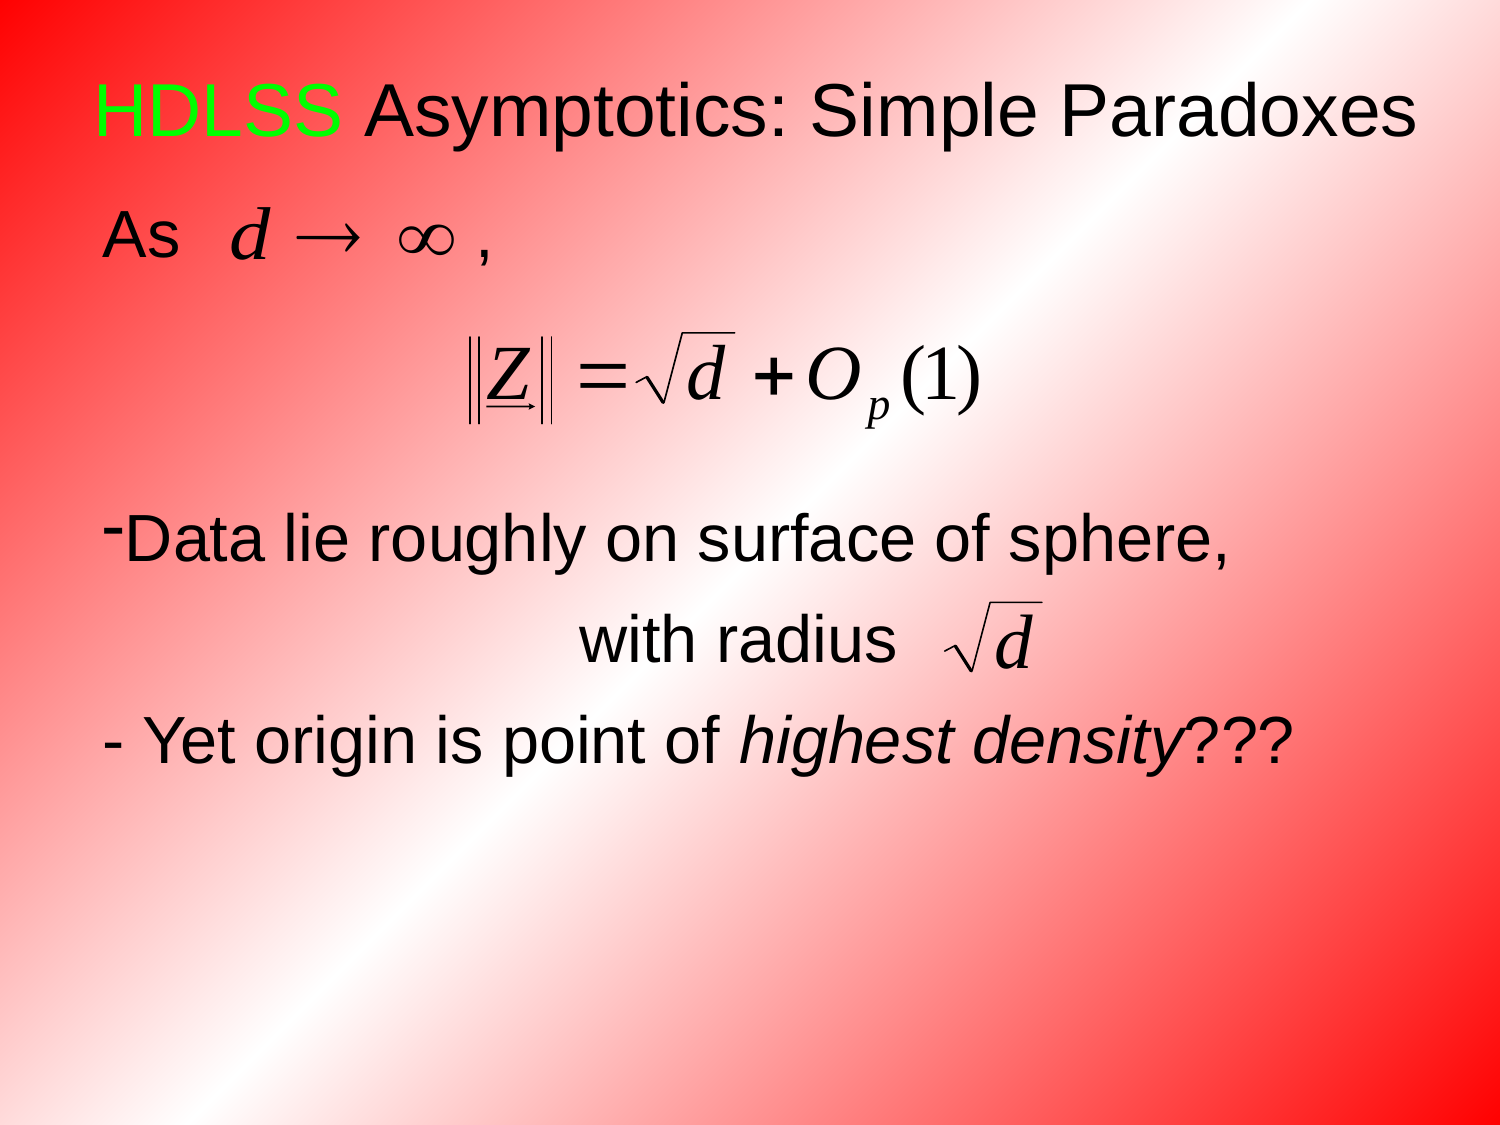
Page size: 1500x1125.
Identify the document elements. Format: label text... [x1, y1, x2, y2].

title HDLSS Asymptotics: Simple Paradoxes [50, 24, 1463, 188]
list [224, 199, 463, 269]
list As , Data lie roughly on surface of sphere, with radius - Yet origin is point of highest density??? [87, 174, 1409, 1013]
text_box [937, 594, 1051, 682]
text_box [462, 324, 988, 436]
